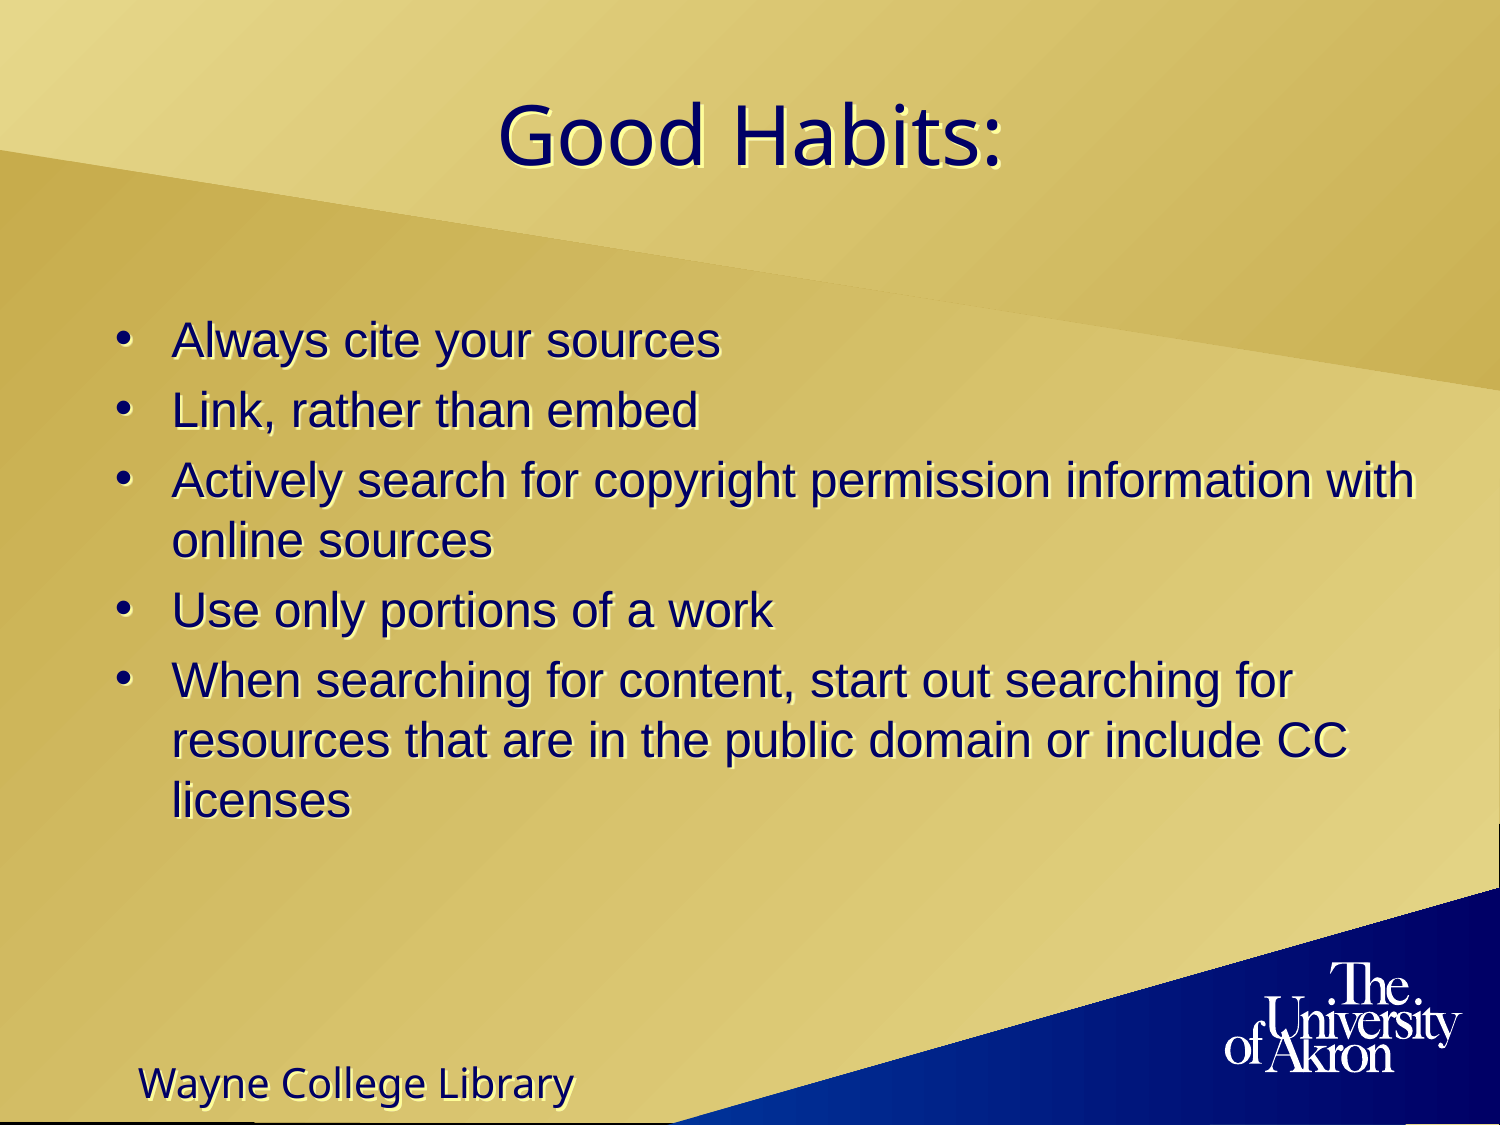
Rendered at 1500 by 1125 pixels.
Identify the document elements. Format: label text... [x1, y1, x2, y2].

text_box Wayne College Library [0, 1049, 713, 1125]
title Good Habits: [0, 74, 1500, 213]
list Always cite your sources Link, rather than embed Actively search for copyright permission information with online sources Use only portions of a work When searching for content, start out searching for resources that are in the public domain or include CC licenses [99, 299, 1438, 913]
